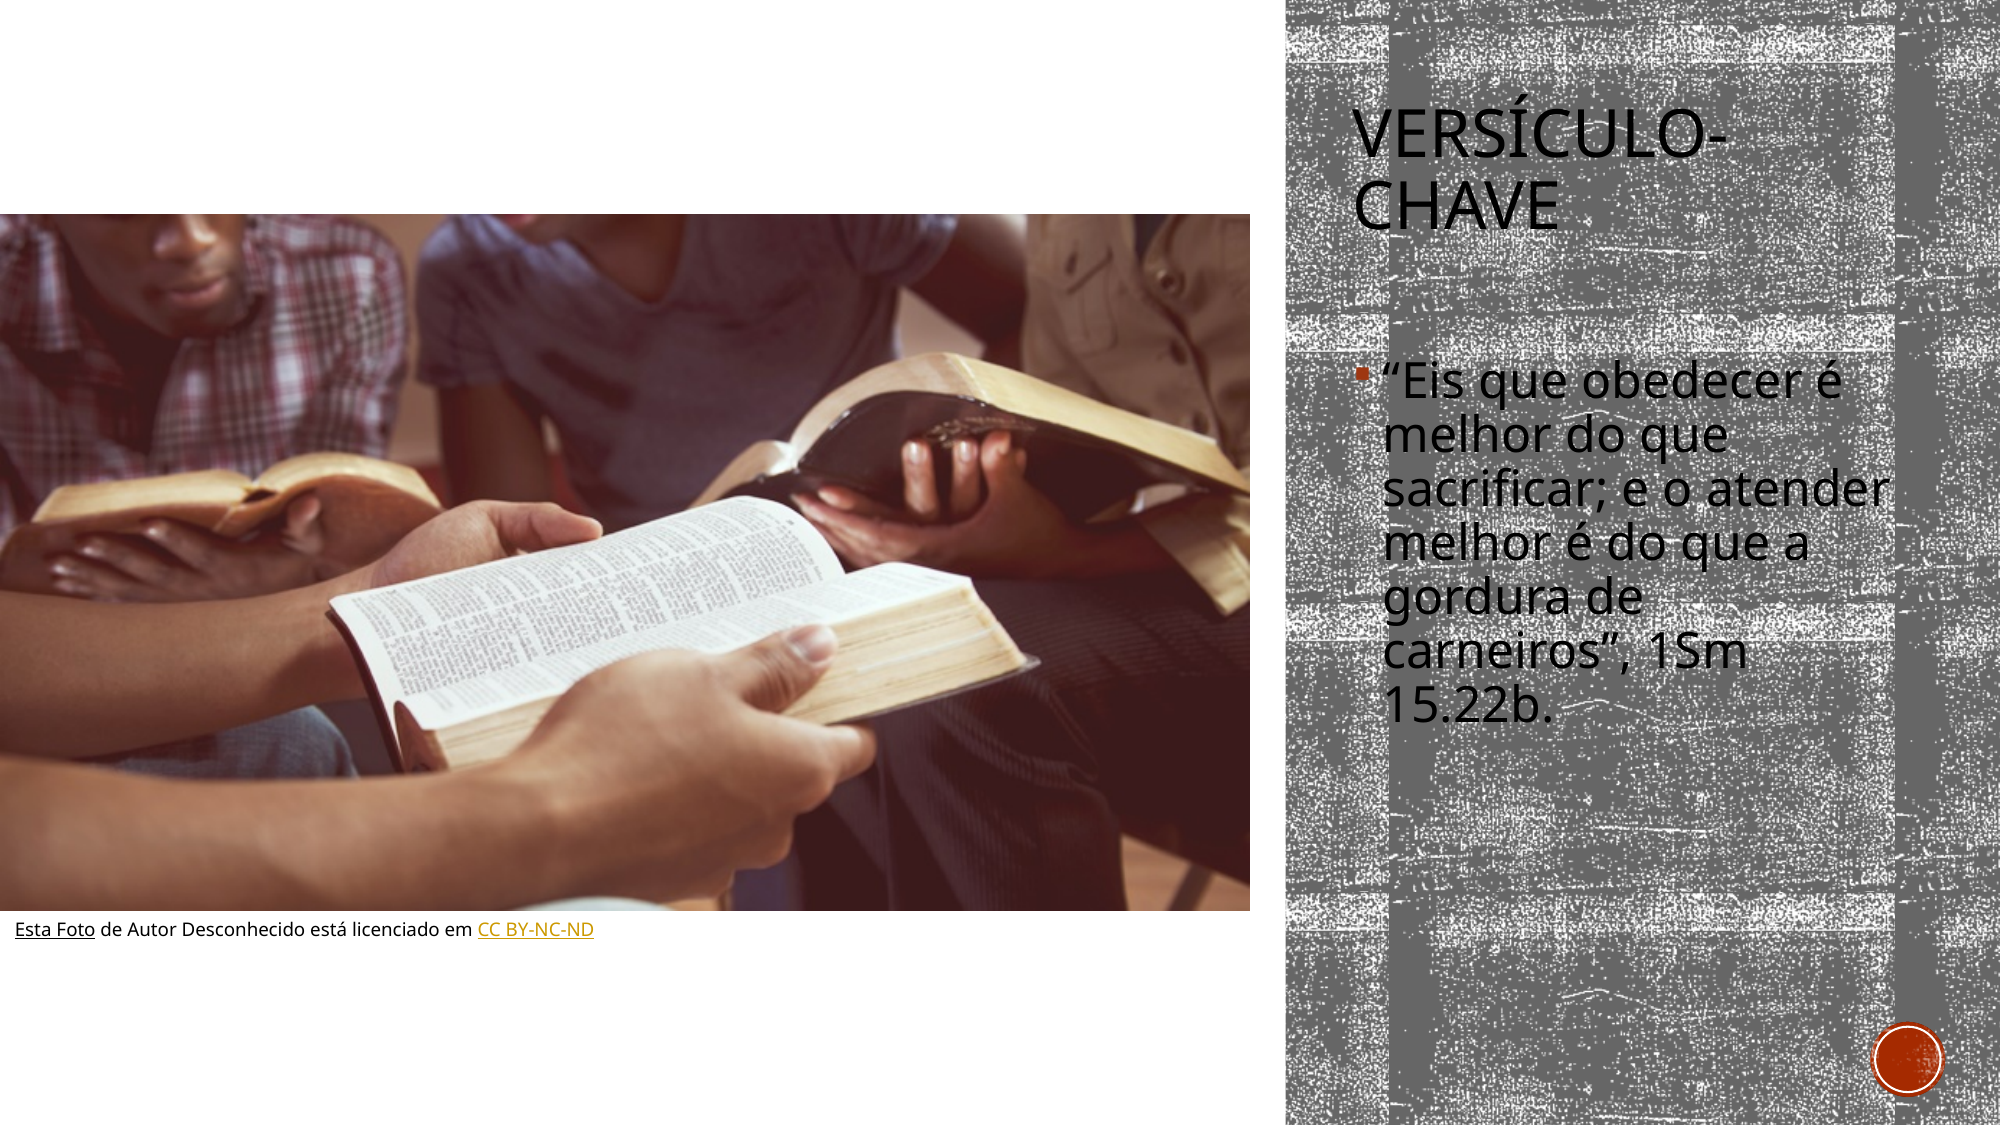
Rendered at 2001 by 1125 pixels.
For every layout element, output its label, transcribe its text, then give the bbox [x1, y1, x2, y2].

title Versículo-chave [1338, 79, 1920, 344]
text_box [1872, 1024, 1943, 1095]
text_box Esta Foto de Autor Desconhecido está licenciado em CC BY-NC-ND [0, 911, 1250, 951]
text_box [1284, 0, 2000, 1125]
picture [0, 214, 1250, 910]
list “Eis que obedecer é melhor do que sacrificar; e o atender melhor é do que a gordura de carneiros”, 1Sm 15.22b. [1338, 348, 1920, 1013]
